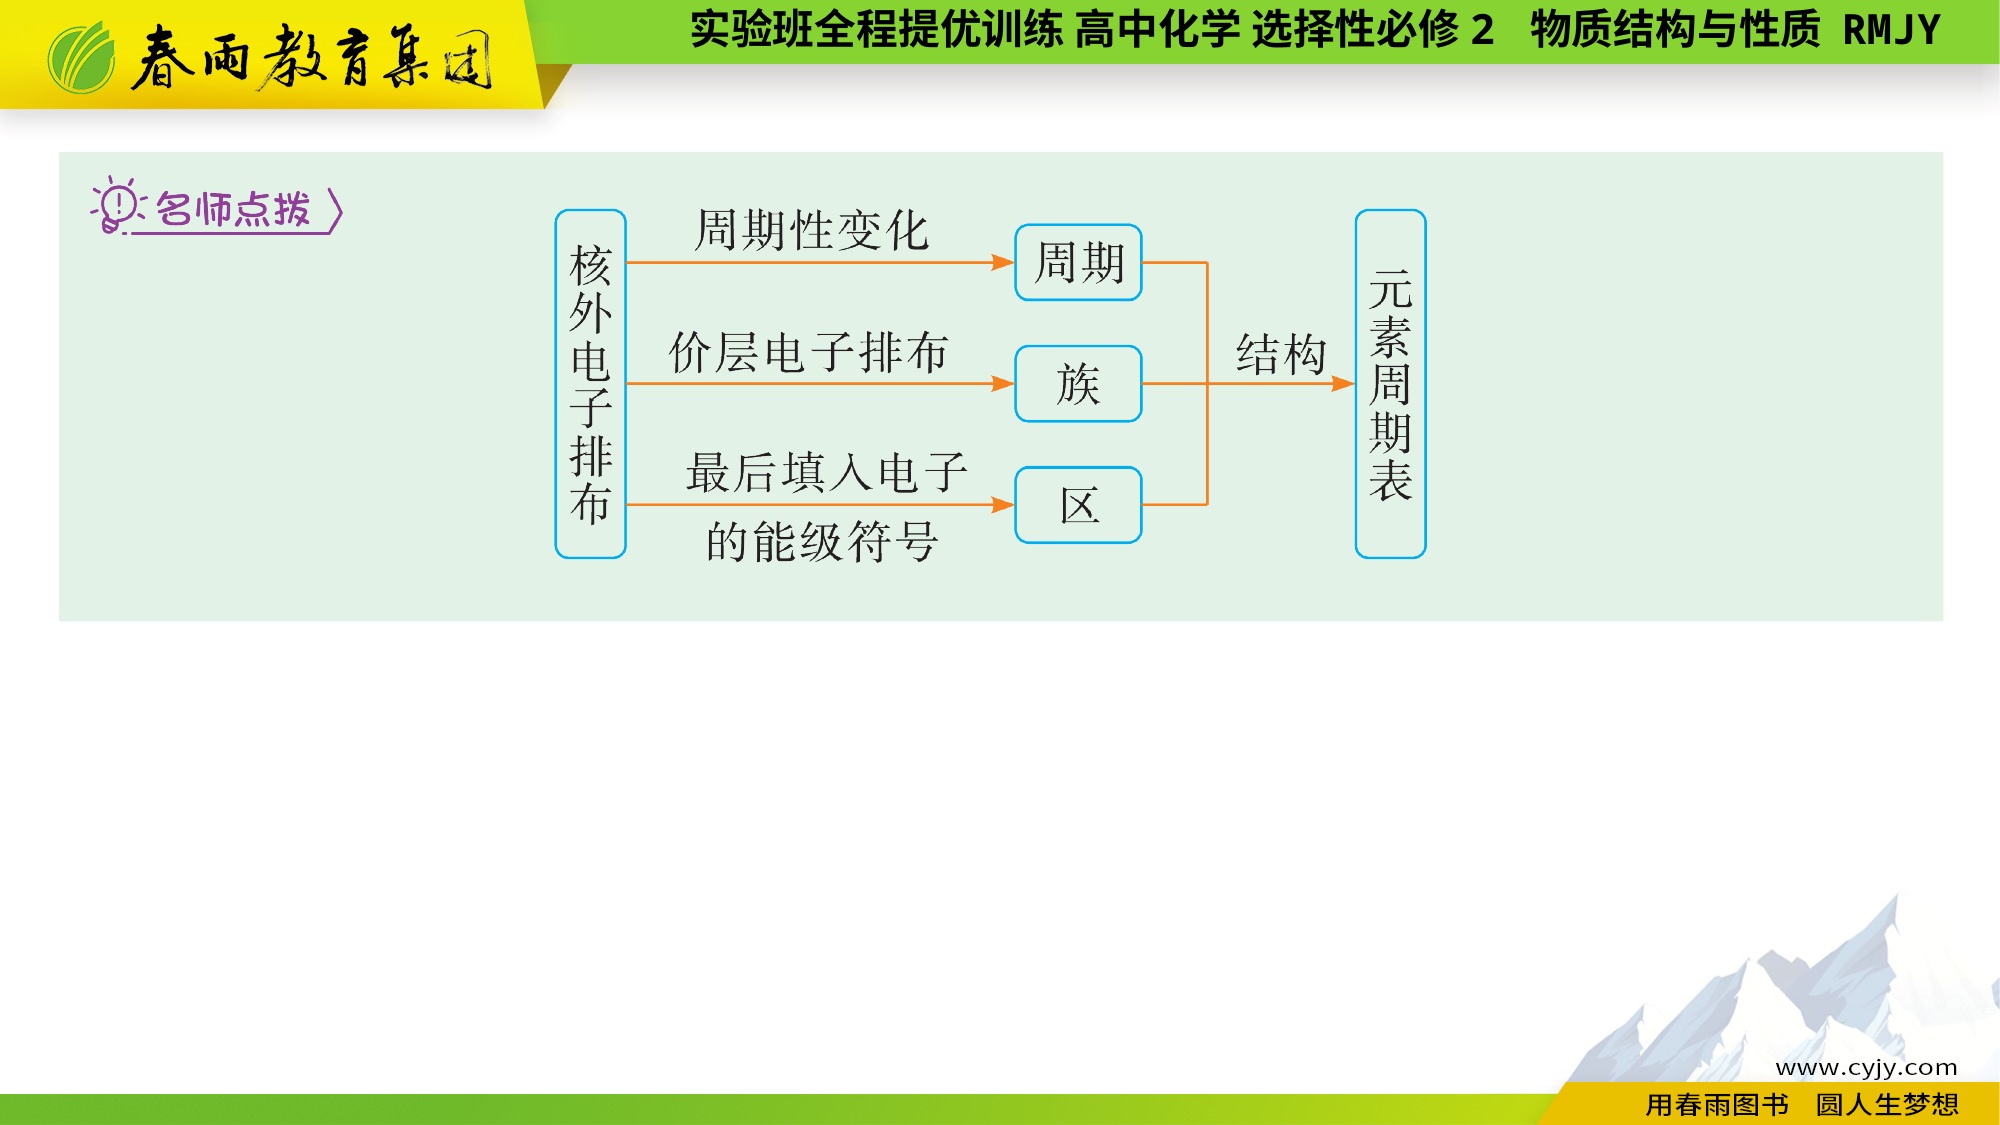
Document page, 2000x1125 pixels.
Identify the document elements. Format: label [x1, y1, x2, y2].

list [59, 152, 1944, 622]
picture [0, 0, 2000, 1125]
